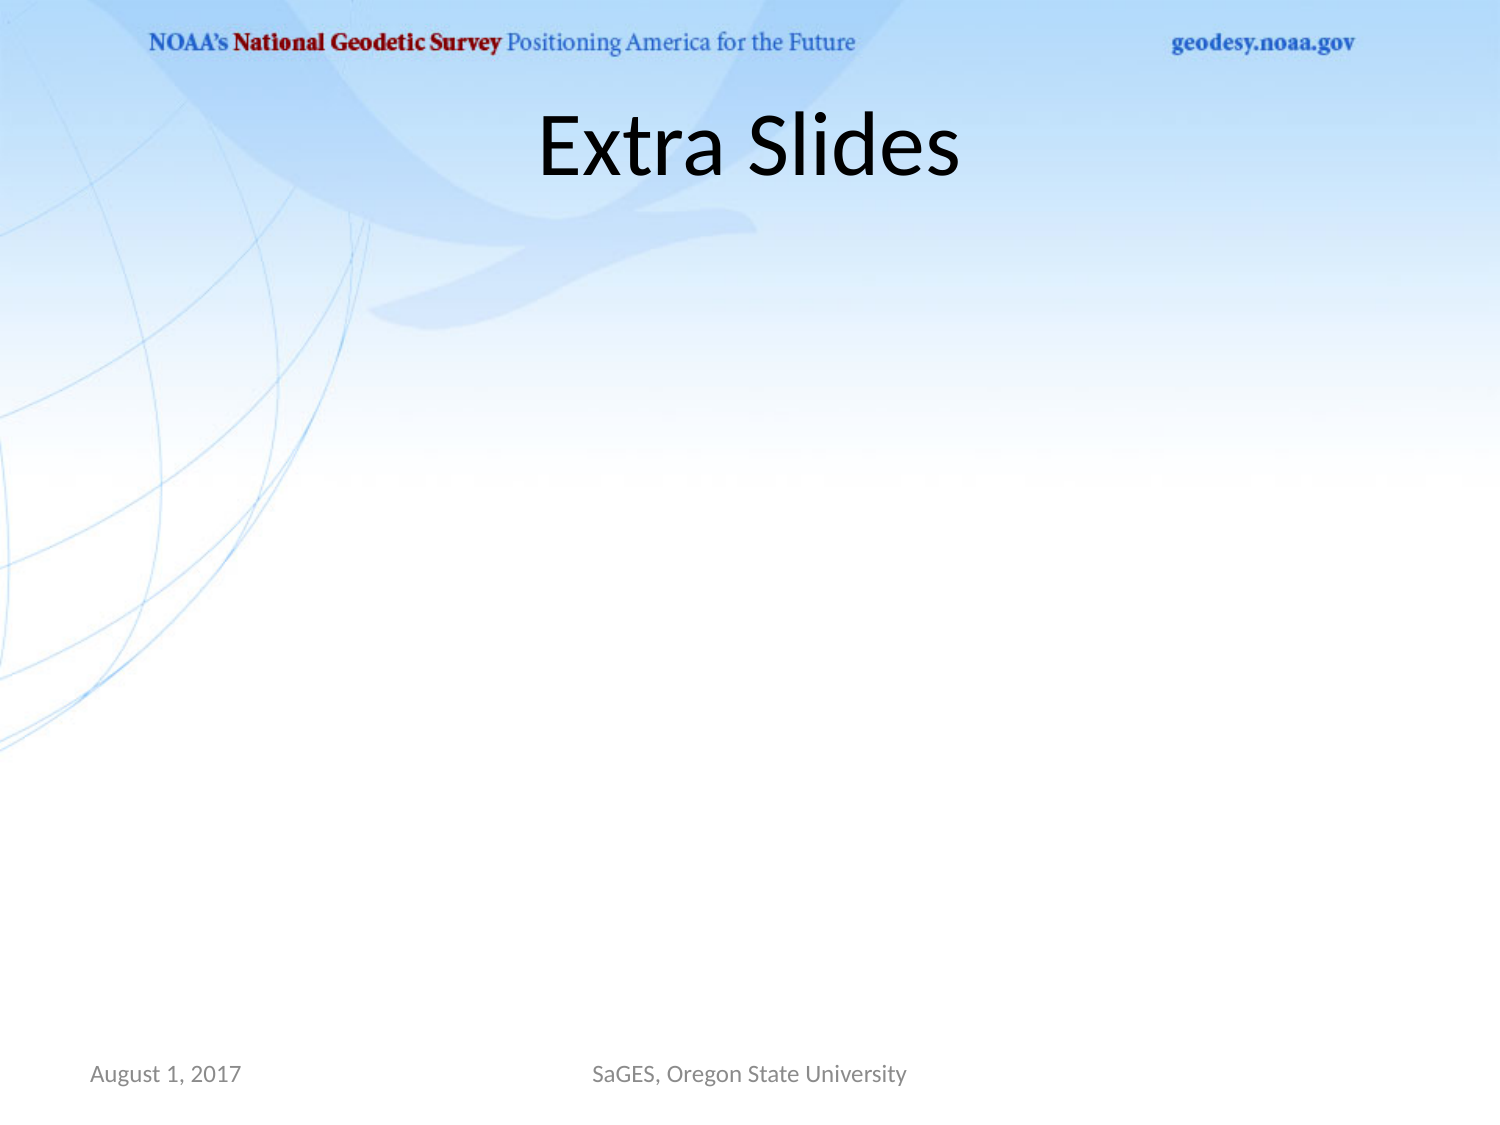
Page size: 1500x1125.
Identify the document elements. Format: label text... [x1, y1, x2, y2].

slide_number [75, 1042, 425, 1103]
footer SaGES, Oregon State University [512, 1042, 988, 1103]
title Extra Slides [75, 45, 1425, 233]
picture [0, 0, 1500, 1125]
